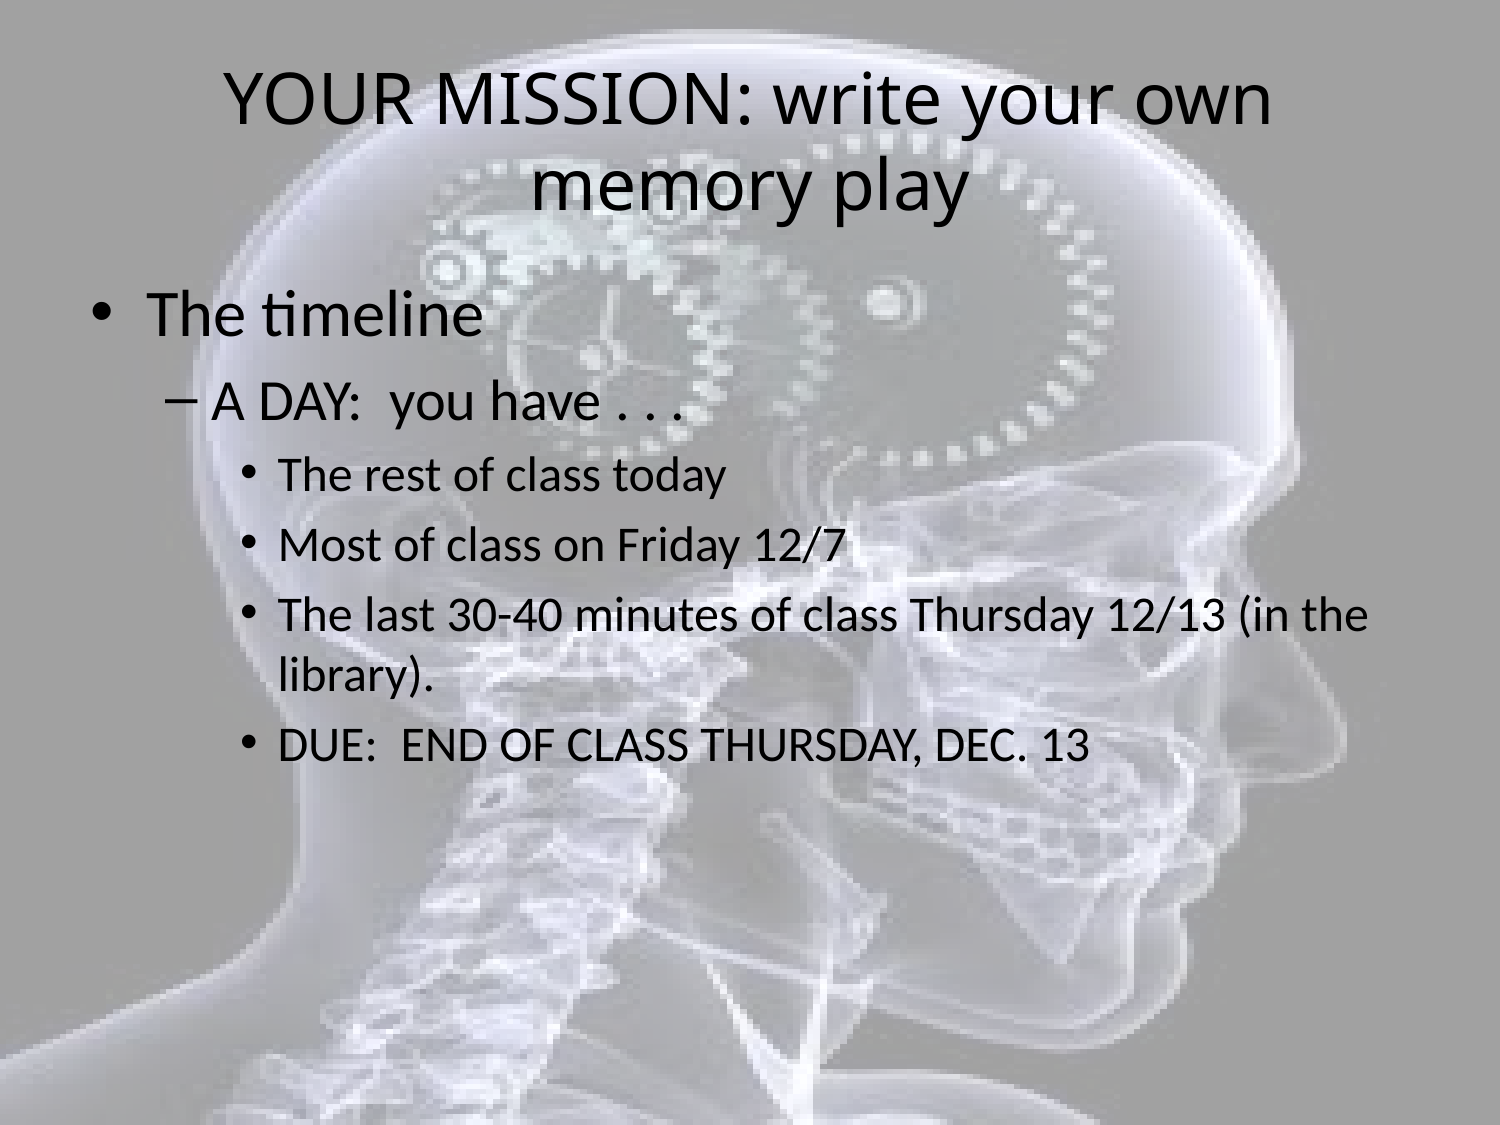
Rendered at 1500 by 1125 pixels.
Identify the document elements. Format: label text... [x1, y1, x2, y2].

title YOUR MISSION: write your own memory play [75, 45, 1425, 233]
list The timeline A DAY: you have . . . The rest of class today Most of class on Friday 12/7 The last 30-40 minutes of class Thursday 12/13 (in the library). DUE: END OF CLASS THURSDAY, DEC. 13 [75, 262, 1425, 1005]
